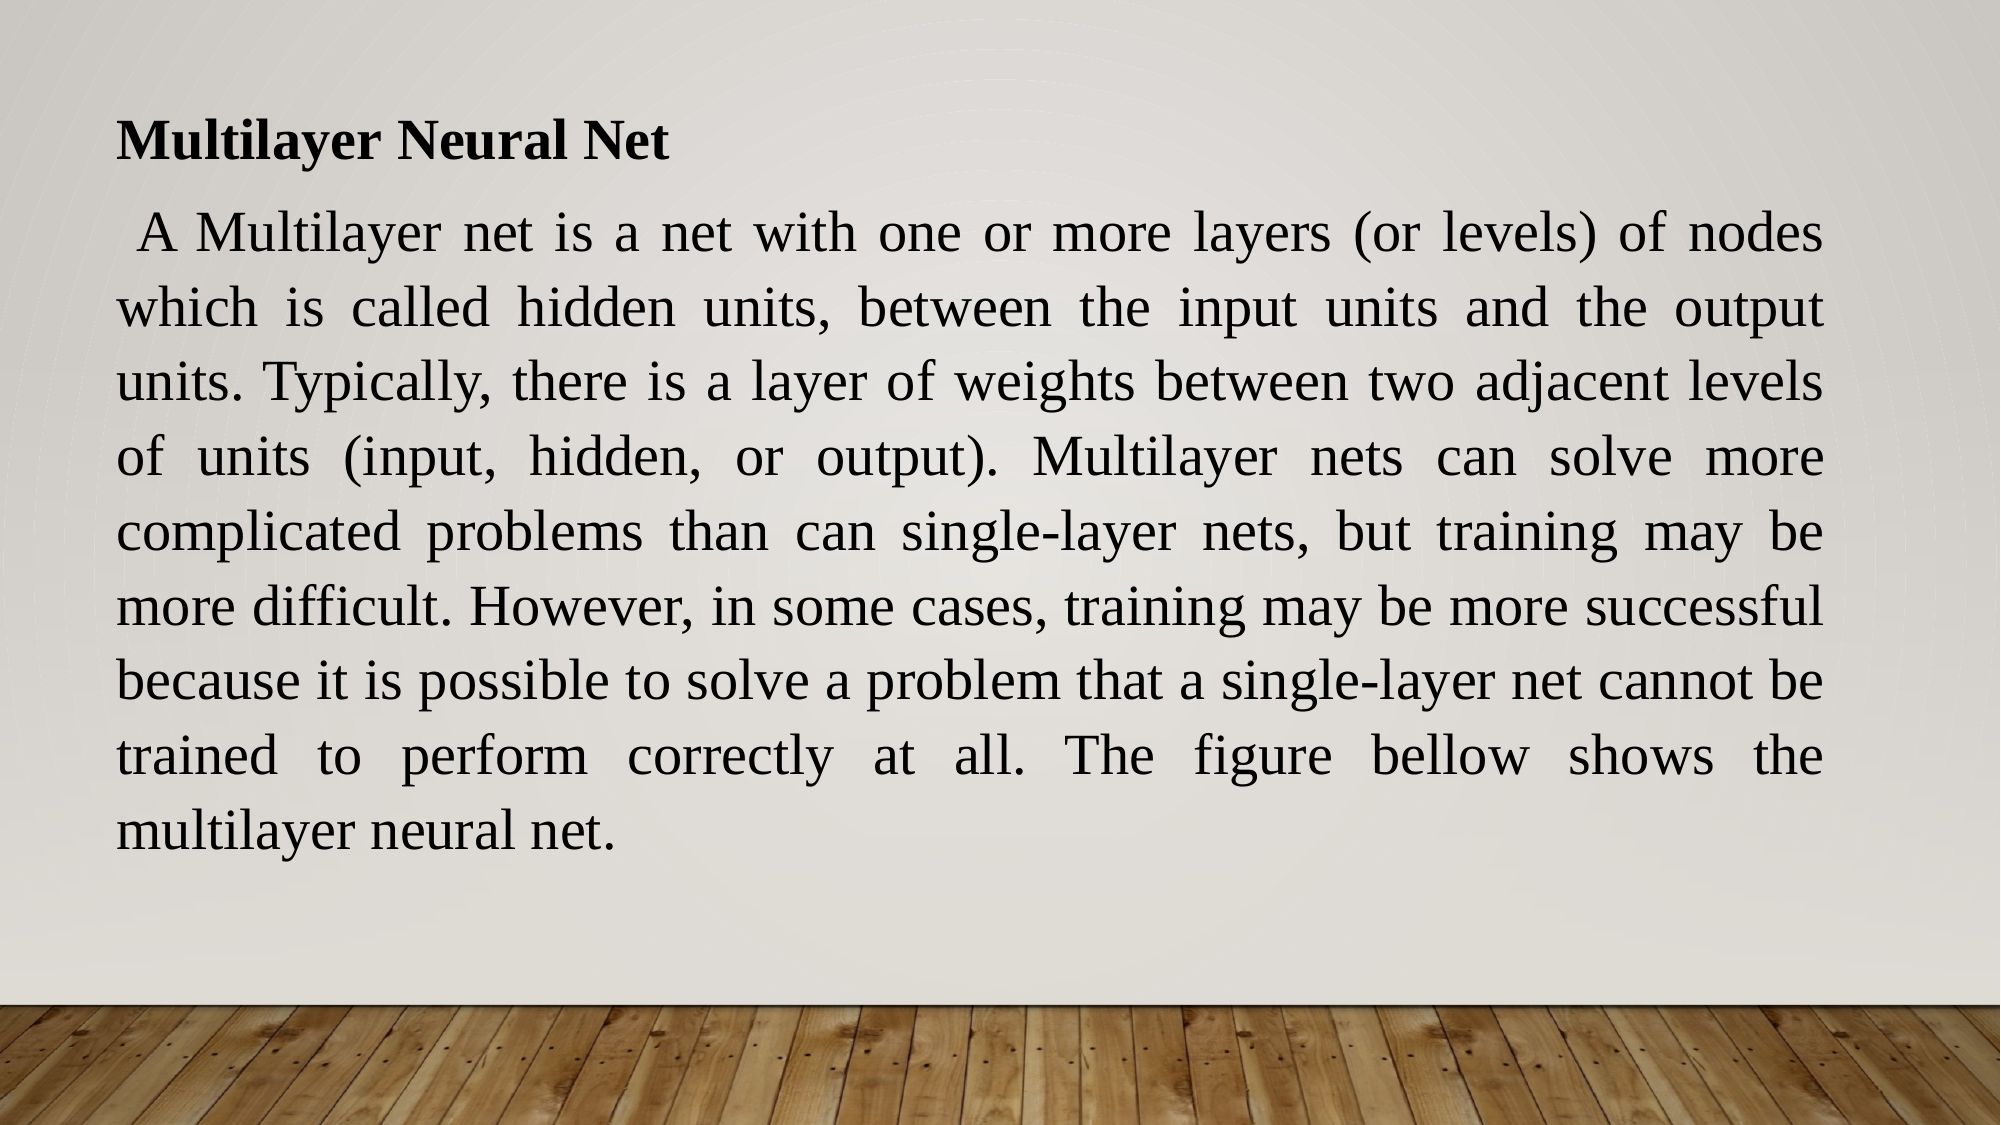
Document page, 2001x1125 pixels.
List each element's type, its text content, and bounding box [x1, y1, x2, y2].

picture [0, 1005, 2000, 1125]
text_box Multilayer Neural Net A Multilayer net is a net with one or more layers (or levels) of nodes which is called hidden units, between the input units and the output units. Typically, there is a layer of weights between two adjacent levels of units (input, hidden, or output). Multilayer nets can solve more complicated problems than can single-layer nets, but training may be more difficult. However, in some cases, training may be more successful because it is possible to solve a problem that a single-layer net cannot be trained to perform correctly at all. The figure bellow shows the multilayer neural net. [97, 89, 1841, 869]
